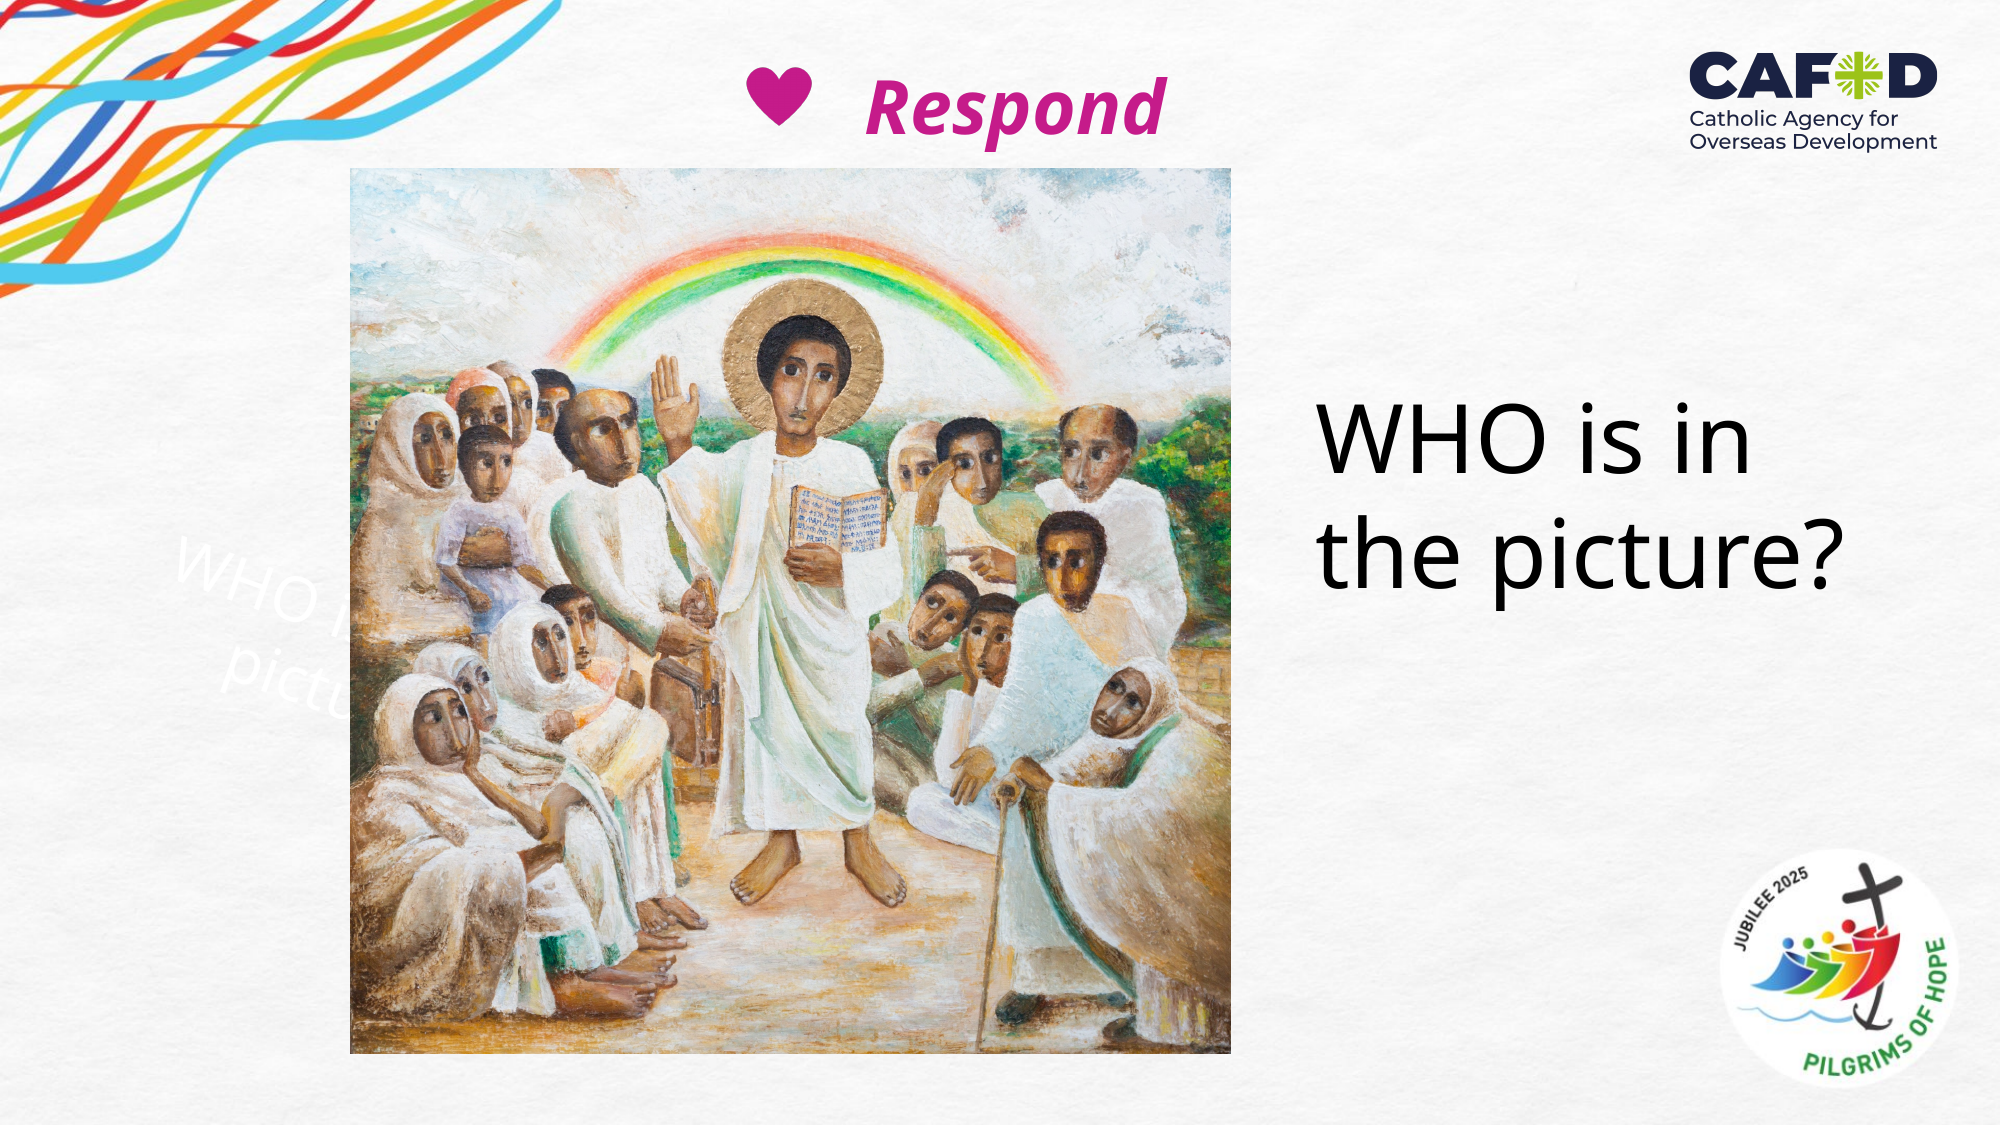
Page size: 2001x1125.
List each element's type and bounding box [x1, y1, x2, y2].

list [0, 0, 2000, 1125]
picture [732, 52, 825, 141]
picture [1650, 34, 1977, 170]
picture [349, 168, 1231, 1054]
